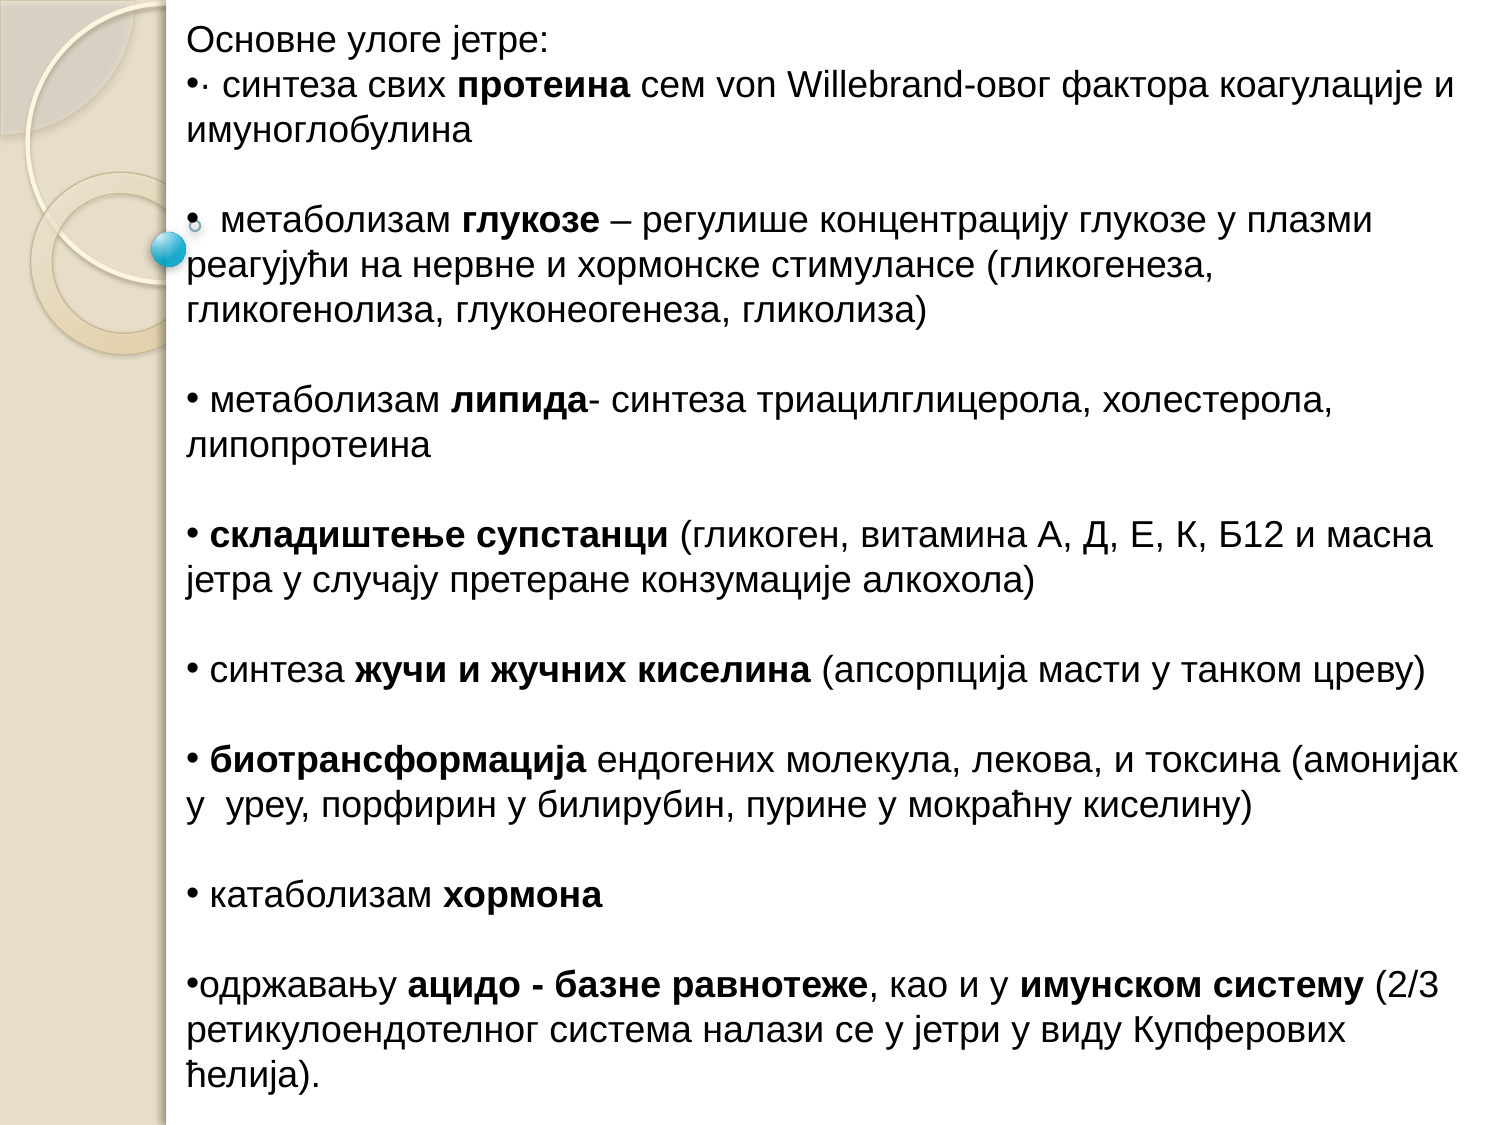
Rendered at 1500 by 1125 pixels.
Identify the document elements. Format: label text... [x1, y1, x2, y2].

text_box Основне улоге јетре: · синтеза свих протеина сем von Willebrand-овог фактора коагулације и имуноглобулина метаболизам глукозе – регулише концентрацију глукозе у плазми реагујући на нервне и хормонске стимулансе (гликогенеза, гликогенолиза, глуконеогенеза, гликолиза) метаболизам липида- синтеза триацилглицерола, холестерола, липопротеина складиштење супстанци (гликоген, витамина А, Д, Е, К, Б12 и масна јетра у случају претеране конзумације алкохола) синтеза жучи и жучних киселина (апсорпција масти у танком цреву) биотрансформација ендогених молекула, лекова, и токсина (амонијак у уреу, порфирин у билирубин, пурине у мокраћну киселину) катаболизам хормона одржавању ацидо - базне равнотеже, као и у имунском систему (2/3 ретикулоендотелног система налази се у јетри у виду Купферових ћелија). [171, 7, 1489, 1102]
